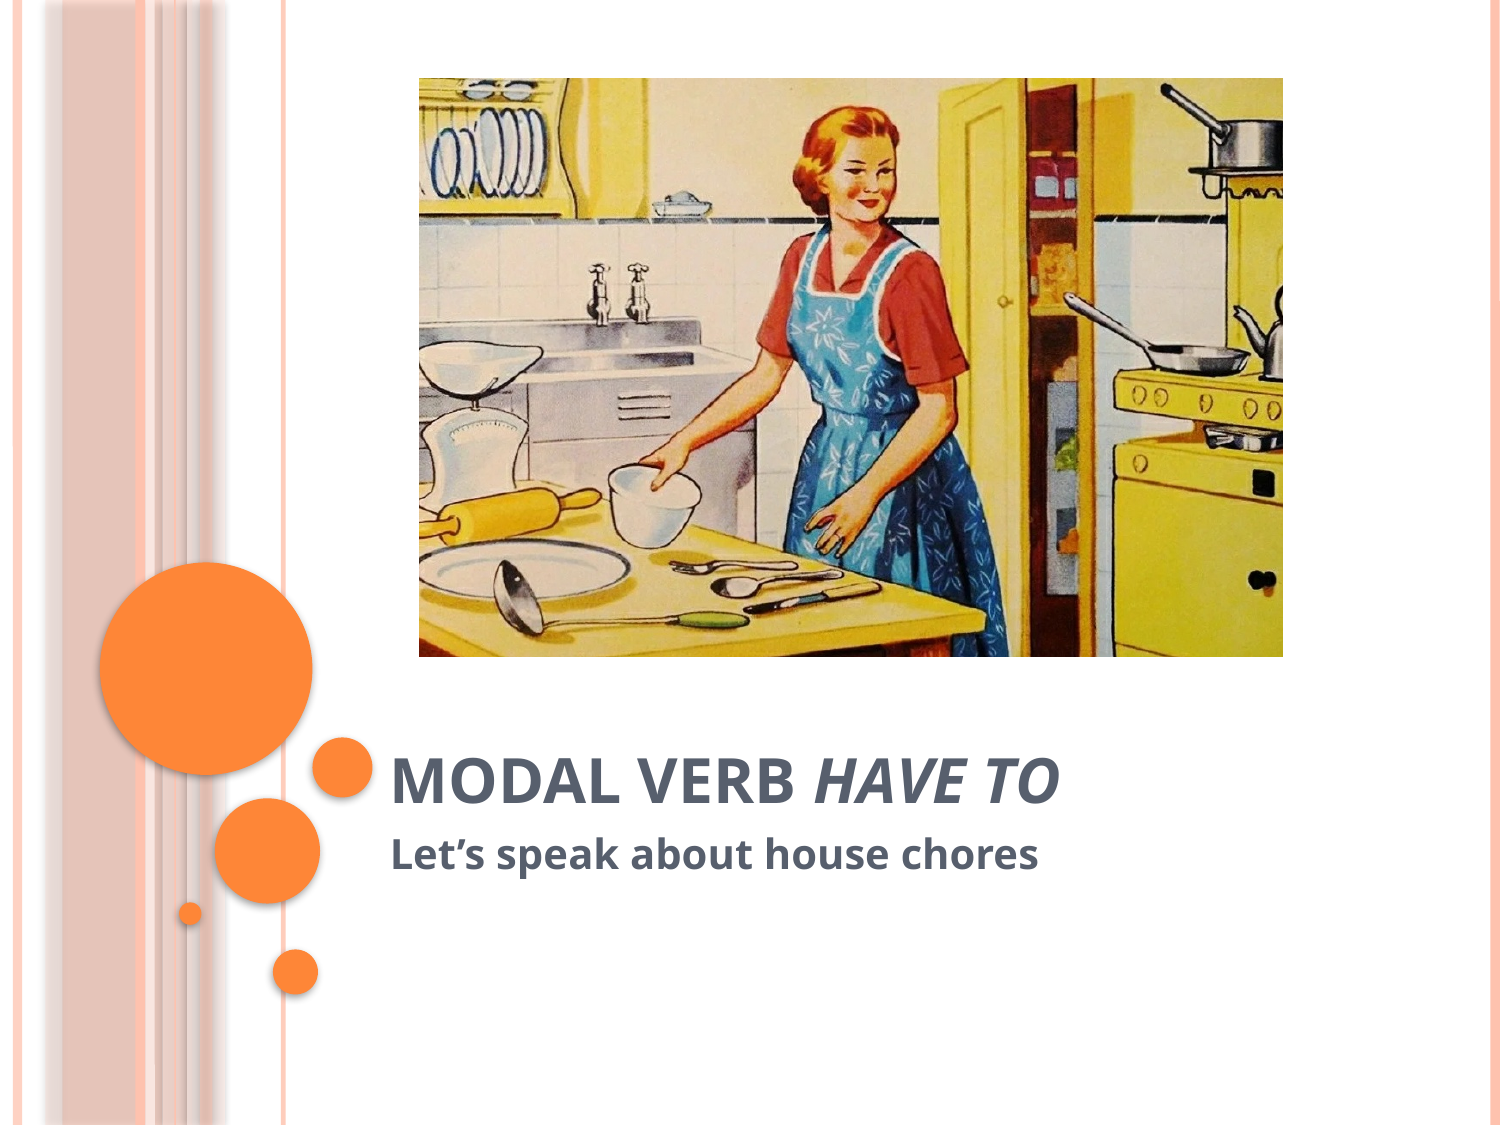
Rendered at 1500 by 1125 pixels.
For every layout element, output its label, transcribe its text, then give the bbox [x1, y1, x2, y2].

picture [418, 77, 1283, 658]
title Modal verb have to [375, 512, 1388, 820]
subtitle Let’s speak about house chores [375, 820, 1388, 1046]
